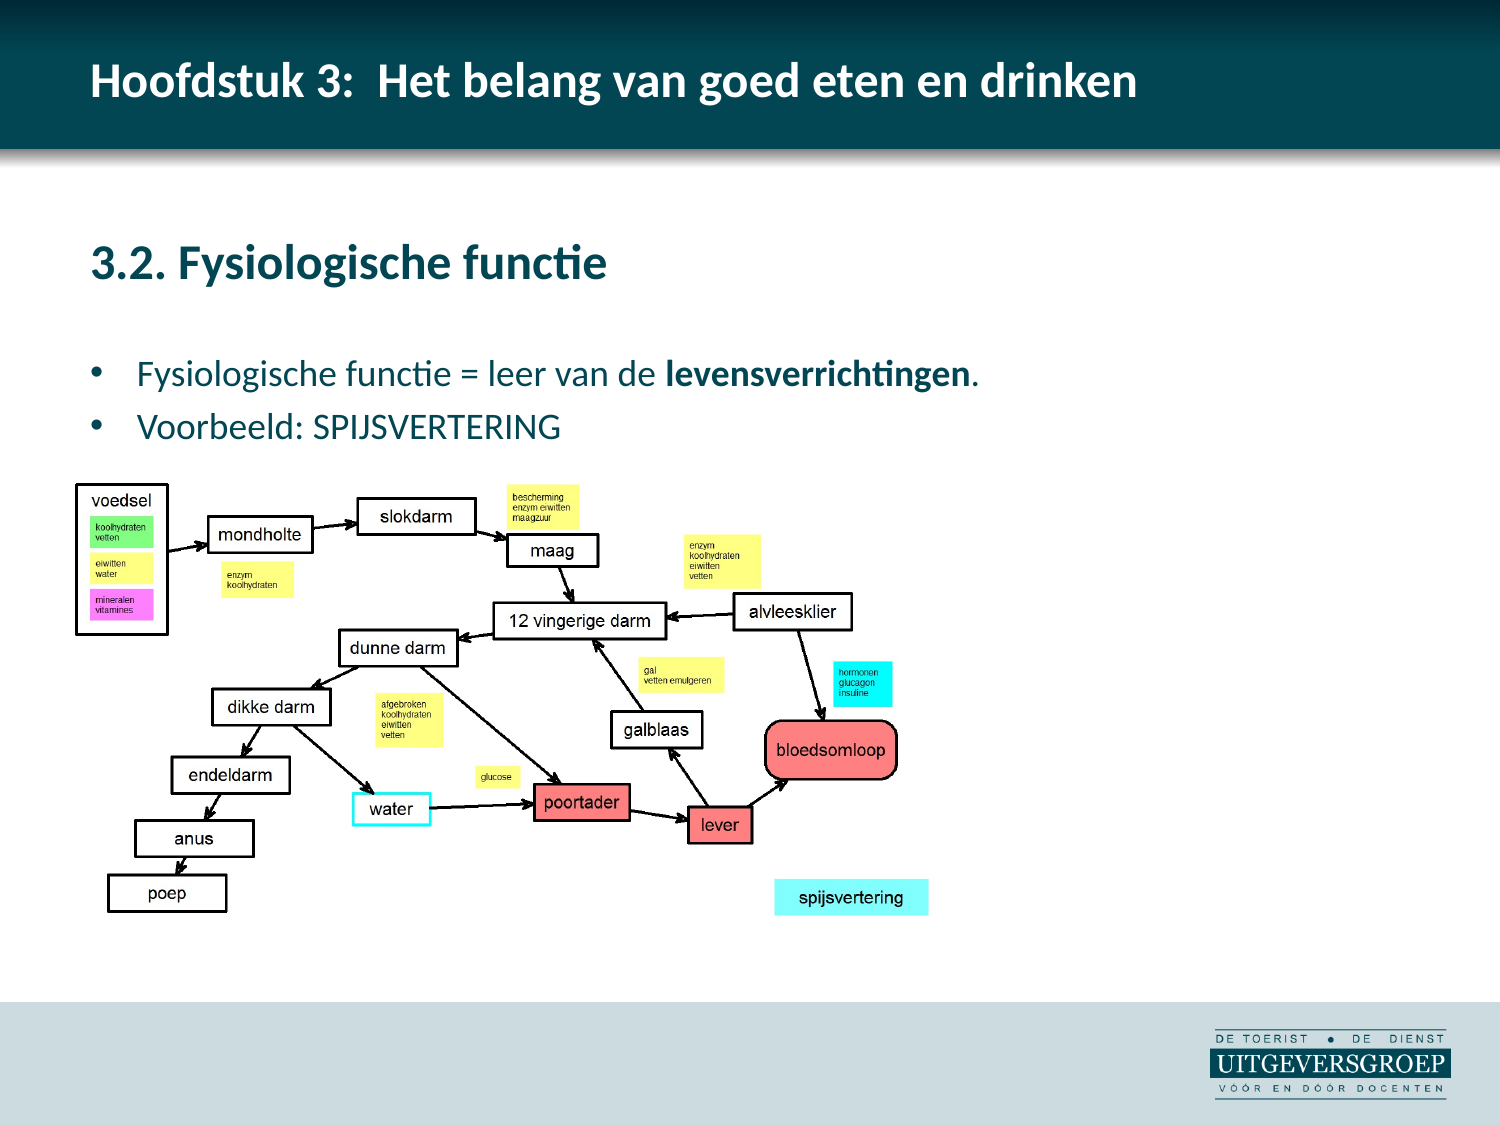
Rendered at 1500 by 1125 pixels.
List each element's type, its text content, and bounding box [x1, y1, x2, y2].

title Hoofdstuk 3: Het belang van goed eten en drinken [75, 0, 1425, 172]
picture [74, 483, 930, 918]
list 3.2. Fysiologische functie Fysiologische functie = leer van de levensverrichtingen. Voorbeeld: SPIJSVERTERING [75, 221, 1425, 965]
picture [1210, 1021, 1451, 1106]
